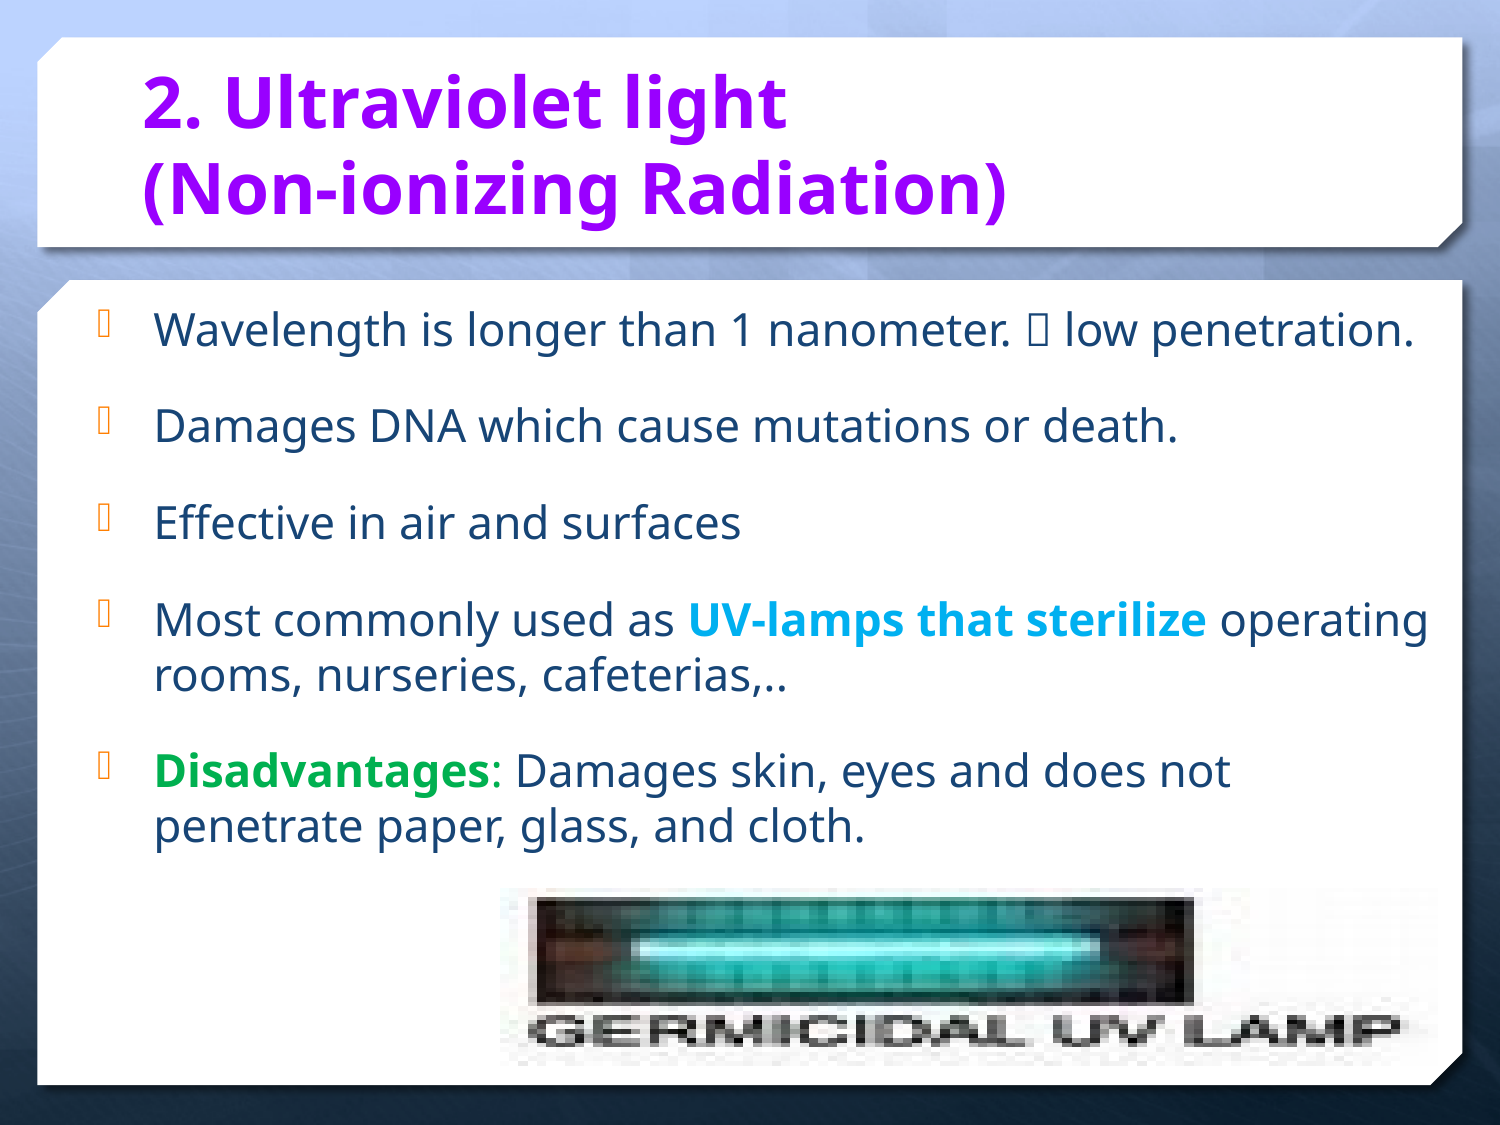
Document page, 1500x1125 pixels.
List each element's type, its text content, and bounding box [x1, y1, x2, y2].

picture [499, 682, 1438, 1125]
title 2. Ultraviolet light (Non-ionizing Radiation) [127, 48, 1372, 236]
list Wavelength is longer than 1 nanometer.  low penetration. Damages DNA which cause mutations or death. Effective in air and surfaces Most commonly used as UV-lamps that sterilize operating rooms, nurseries, cafeterias,.. Disadvantages: Damages skin, eyes and does not penetrate paper, glass, and cloth. [82, 292, 1465, 1036]
